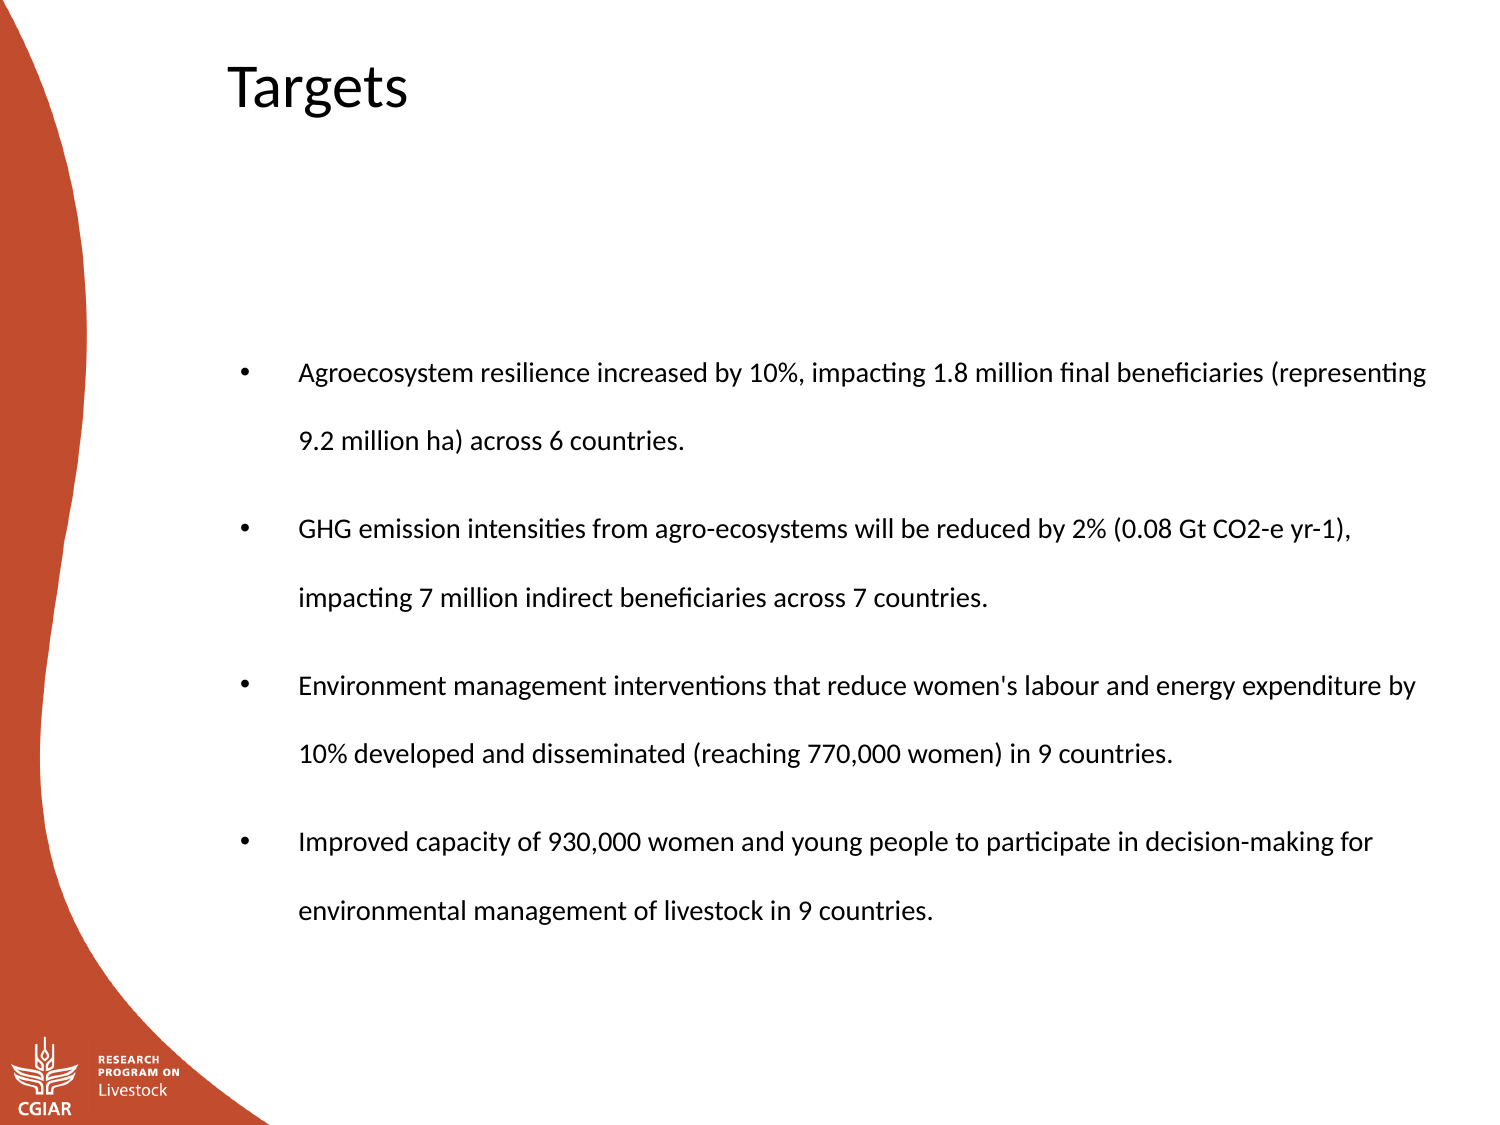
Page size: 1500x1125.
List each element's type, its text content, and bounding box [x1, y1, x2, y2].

list Targets [212, 37, 1450, 225]
list Agroecosystem resilience increased by 10%, impacting 1.8 million final beneficiaries (representing 9.2 million ha) across 6 countries. GHG emission intensities from agro-ecosystems will be reduced by 2% (0.08 Gt CO2-e yr-1), impacting 7 million indirect beneficiaries across 7 countries. Environment management interventions that reduce women's labour and energy expenditure by 10% developed and disseminated (reaching 770,000 women) in 9 countries. Improved capacity of 930,000 women and young people to participate in decision-making for environmental management of livestock in 9 countries. [225, 312, 1450, 938]
picture [0, 0, 270, 1125]
